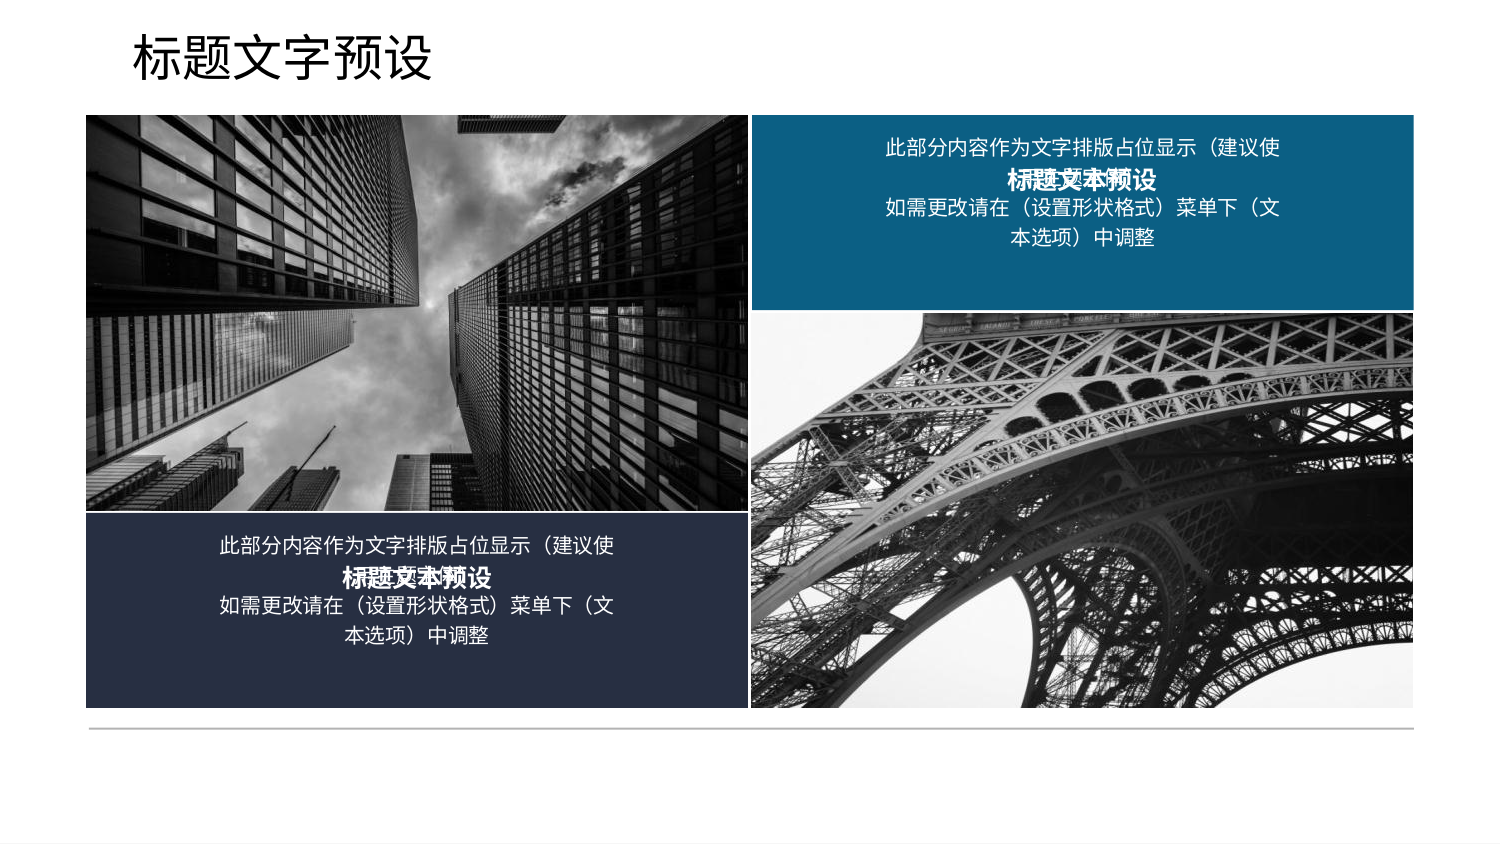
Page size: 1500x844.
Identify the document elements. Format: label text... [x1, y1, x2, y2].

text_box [85, 114, 1415, 729]
text_box 标题文字预设 [118, 19, 470, 94]
